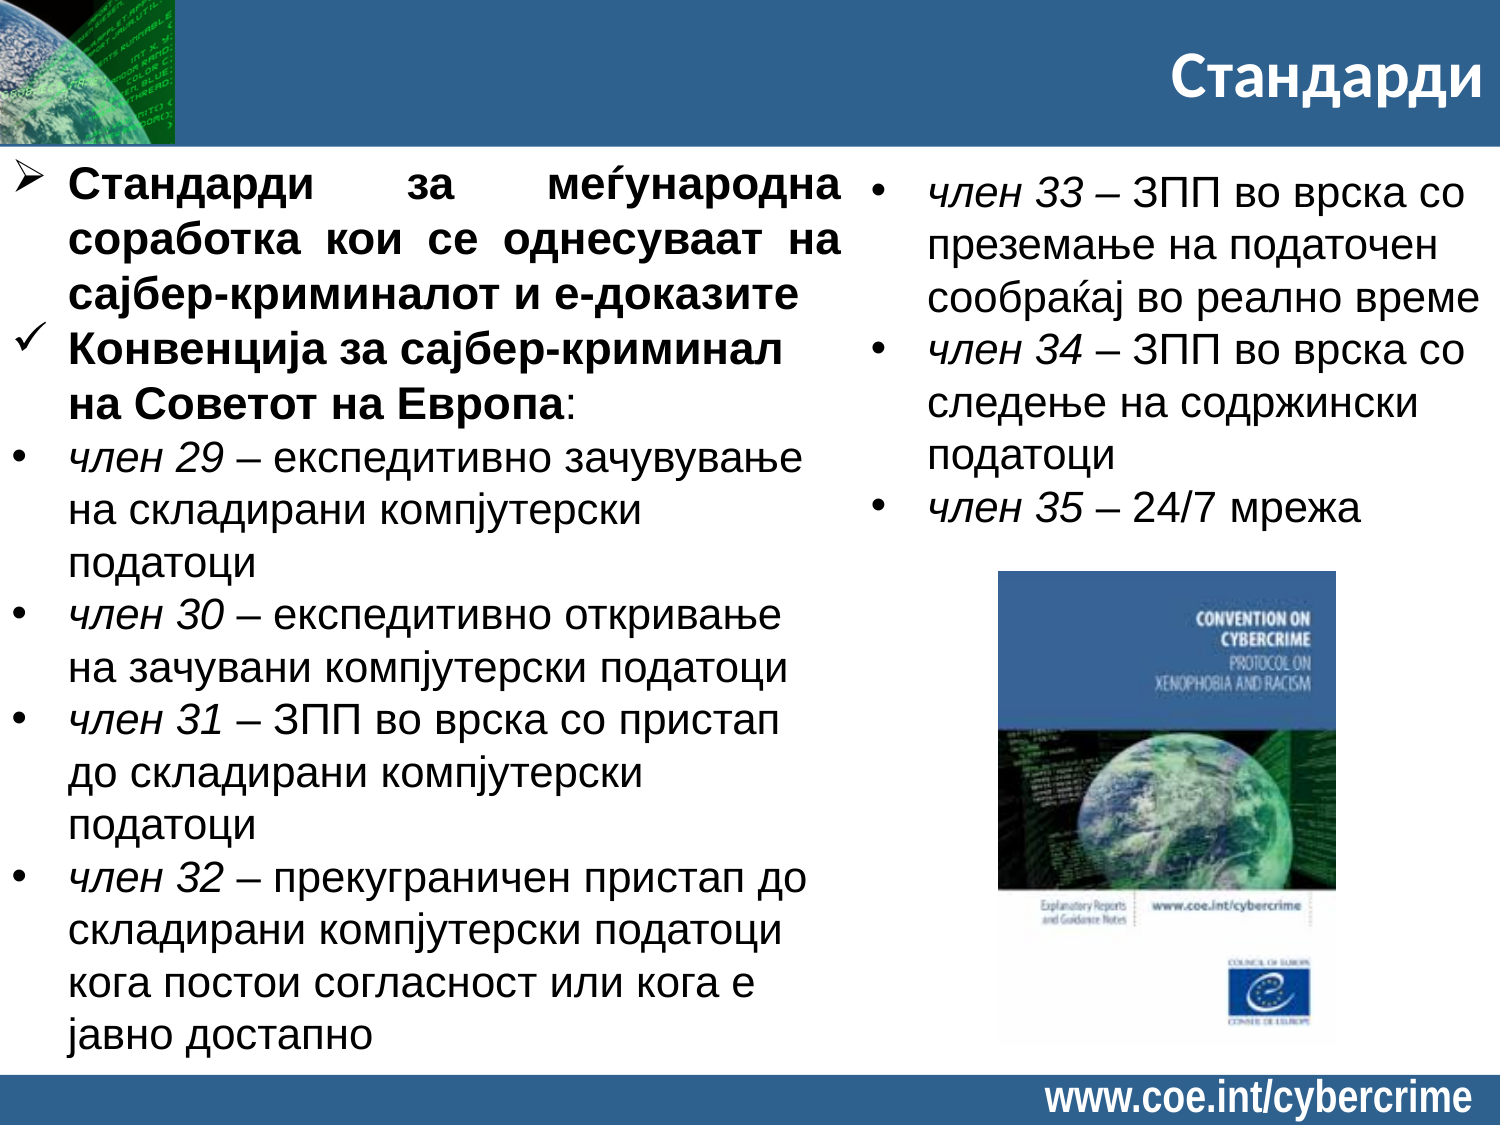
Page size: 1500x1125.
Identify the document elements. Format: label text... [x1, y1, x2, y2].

picture [0, 0, 175, 144]
text_box Стандарди [179, 0, 1500, 149]
text_box член 33 – ЗПП во врска со преземање на податочен сообраќај во реално време член 34 – ЗПП во врска со следење на содржински податоци член 35 – 24/7 мрежа [856, 156, 1500, 539]
picture [998, 571, 1336, 1046]
text_box www.coe.int/cybercrime [1030, 1059, 1500, 1125]
text_box Стандарди за меѓународна соработка кои се однесуваат на сајбер-криминалот и е-доказите Конвенција за сајбер-криминал на Советот на Европа: член 29 – експедитивно зачувување на складирани компјутерски податоци член 30 – експедитивно откривање на зачувани компјутерски податоци член 31 – ЗПП во врска со пристап до складирани компјутерски податоци член 32 – прекуграничен пристап до складирани компјутерски податоци кога постои согласност или кога е јавно достапно [0, 146, 856, 1066]
text_box [0, 1073, 1030, 1125]
